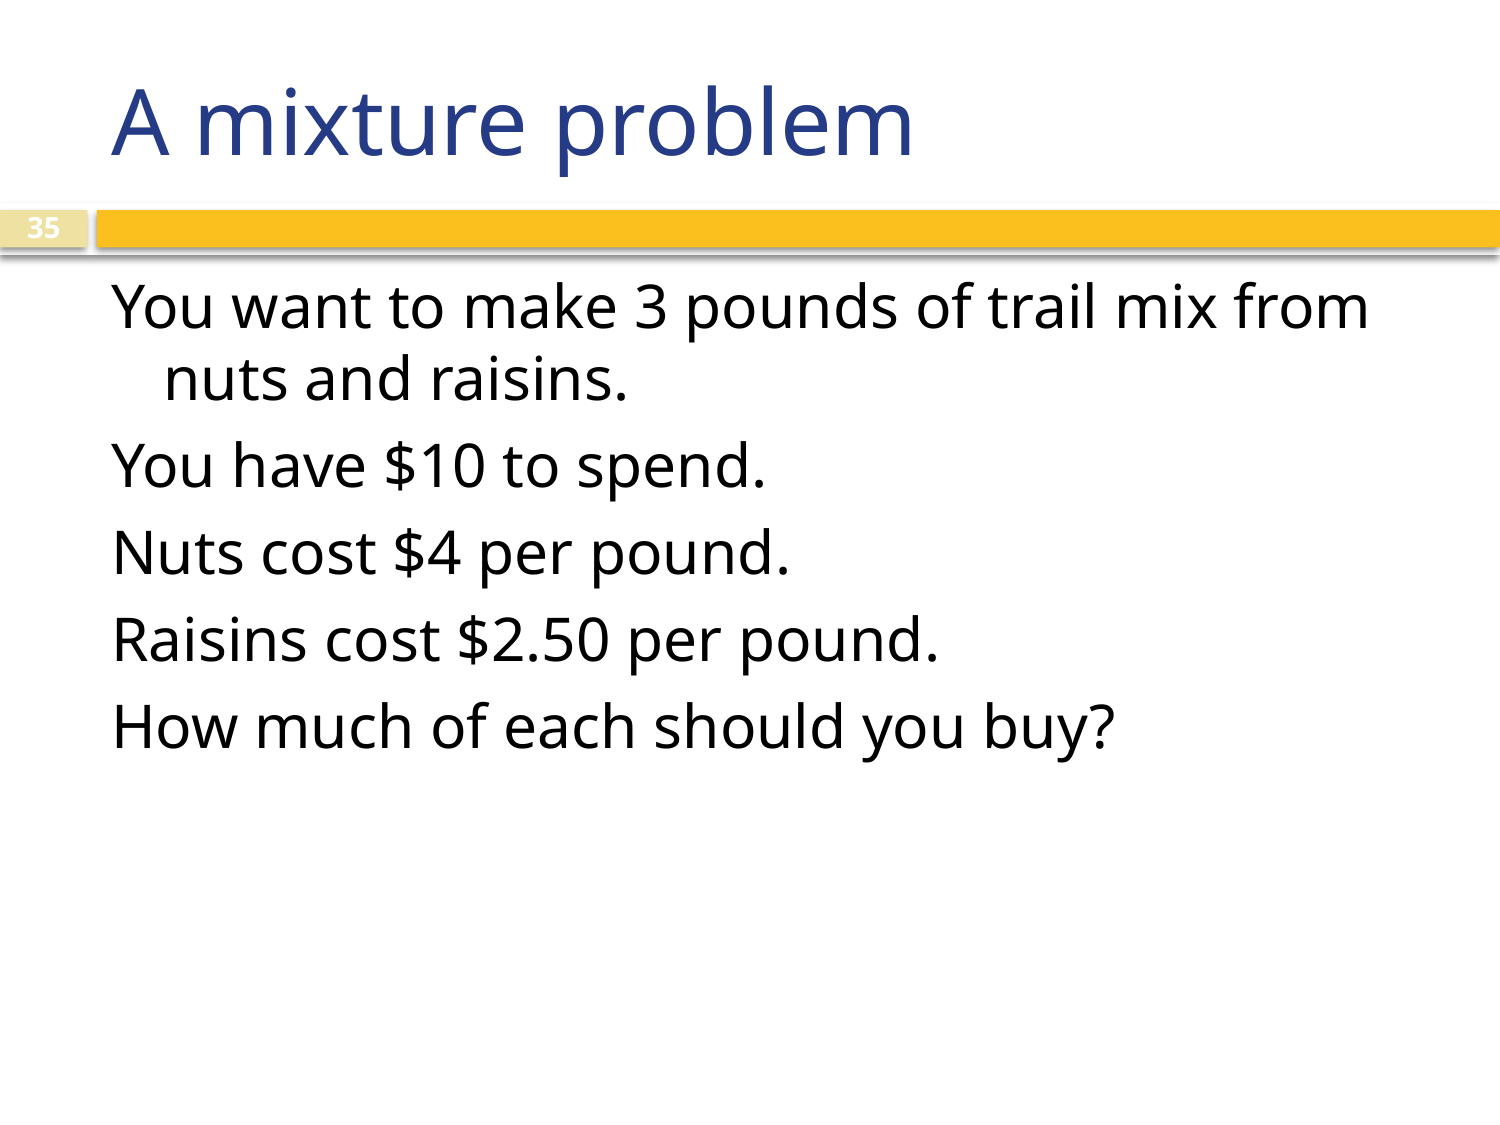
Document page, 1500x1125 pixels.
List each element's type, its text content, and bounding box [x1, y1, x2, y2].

slide_number 35 [0, 208, 88, 249]
list You want to make 3 pounds of trail mix from nuts and raisins. You have $10 to spend. Nuts cost $4 per pound. Raisins cost $2.50 per pound. How much of each should you buy? [100, 262, 1438, 1000]
title A mixture problem [100, 37, 1438, 200]
